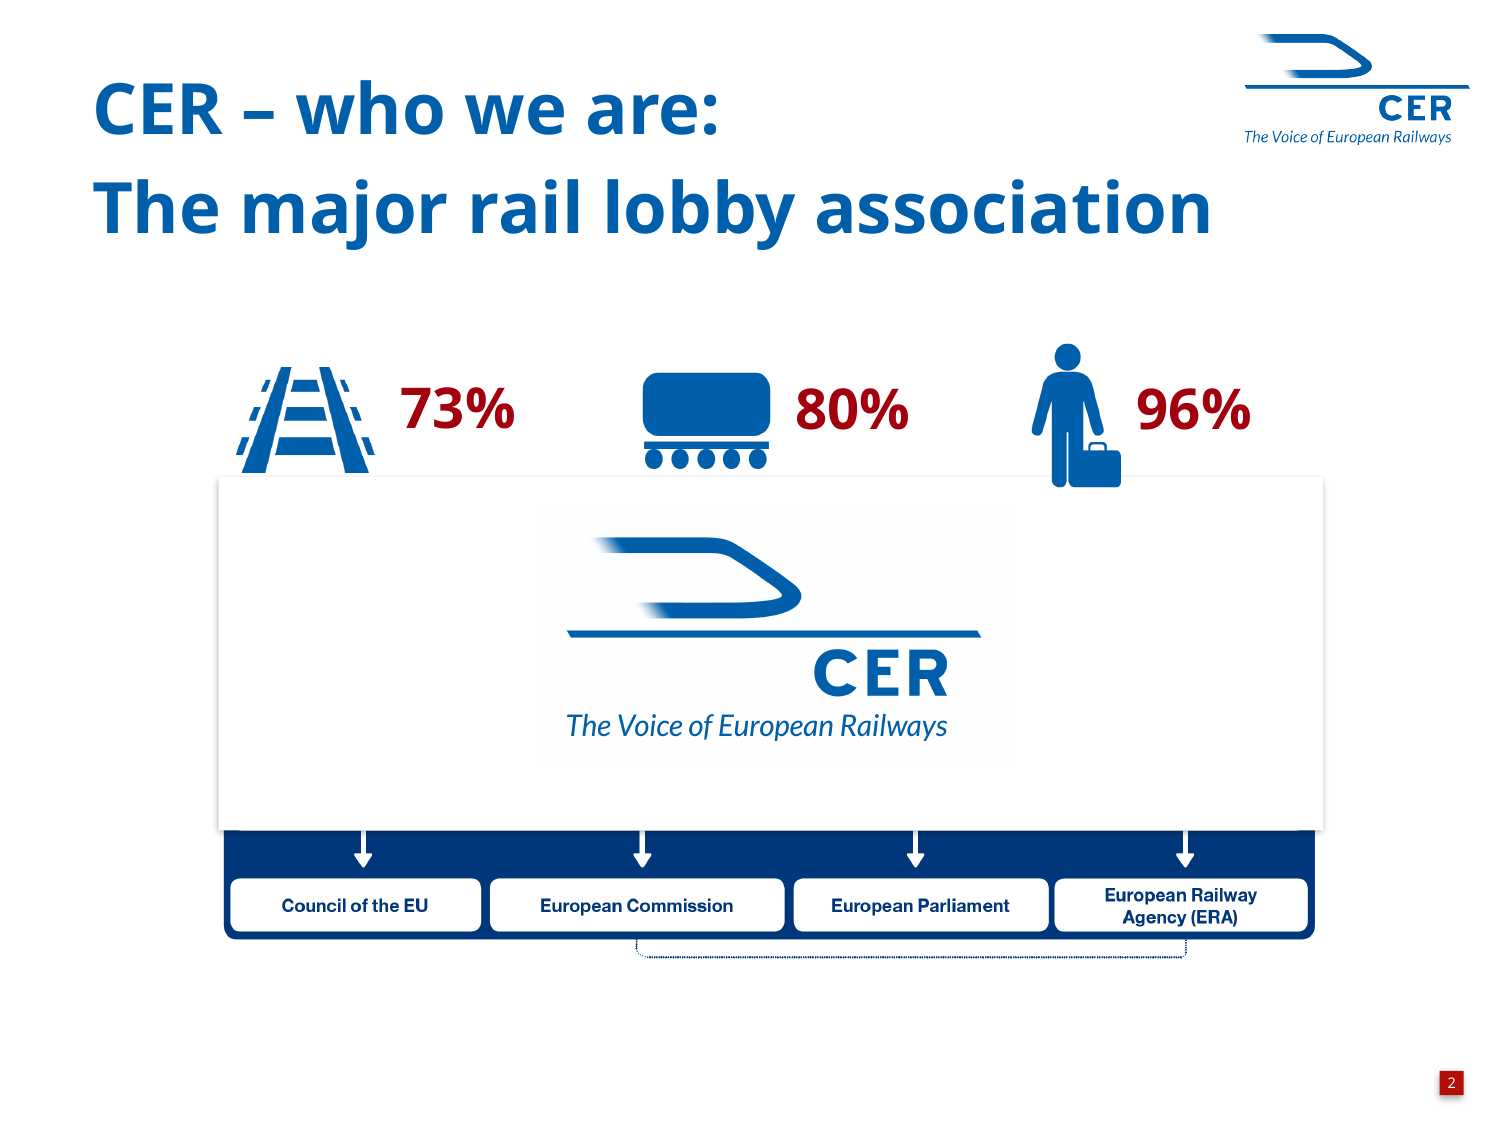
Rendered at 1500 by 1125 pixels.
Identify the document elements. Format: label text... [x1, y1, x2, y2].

list CER – who we are: The major rail lobby association [77, 56, 1398, 242]
picture [1244, 34, 1470, 145]
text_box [218, 476, 1324, 965]
picture [536, 507, 1011, 766]
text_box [224, 340, 1366, 504]
